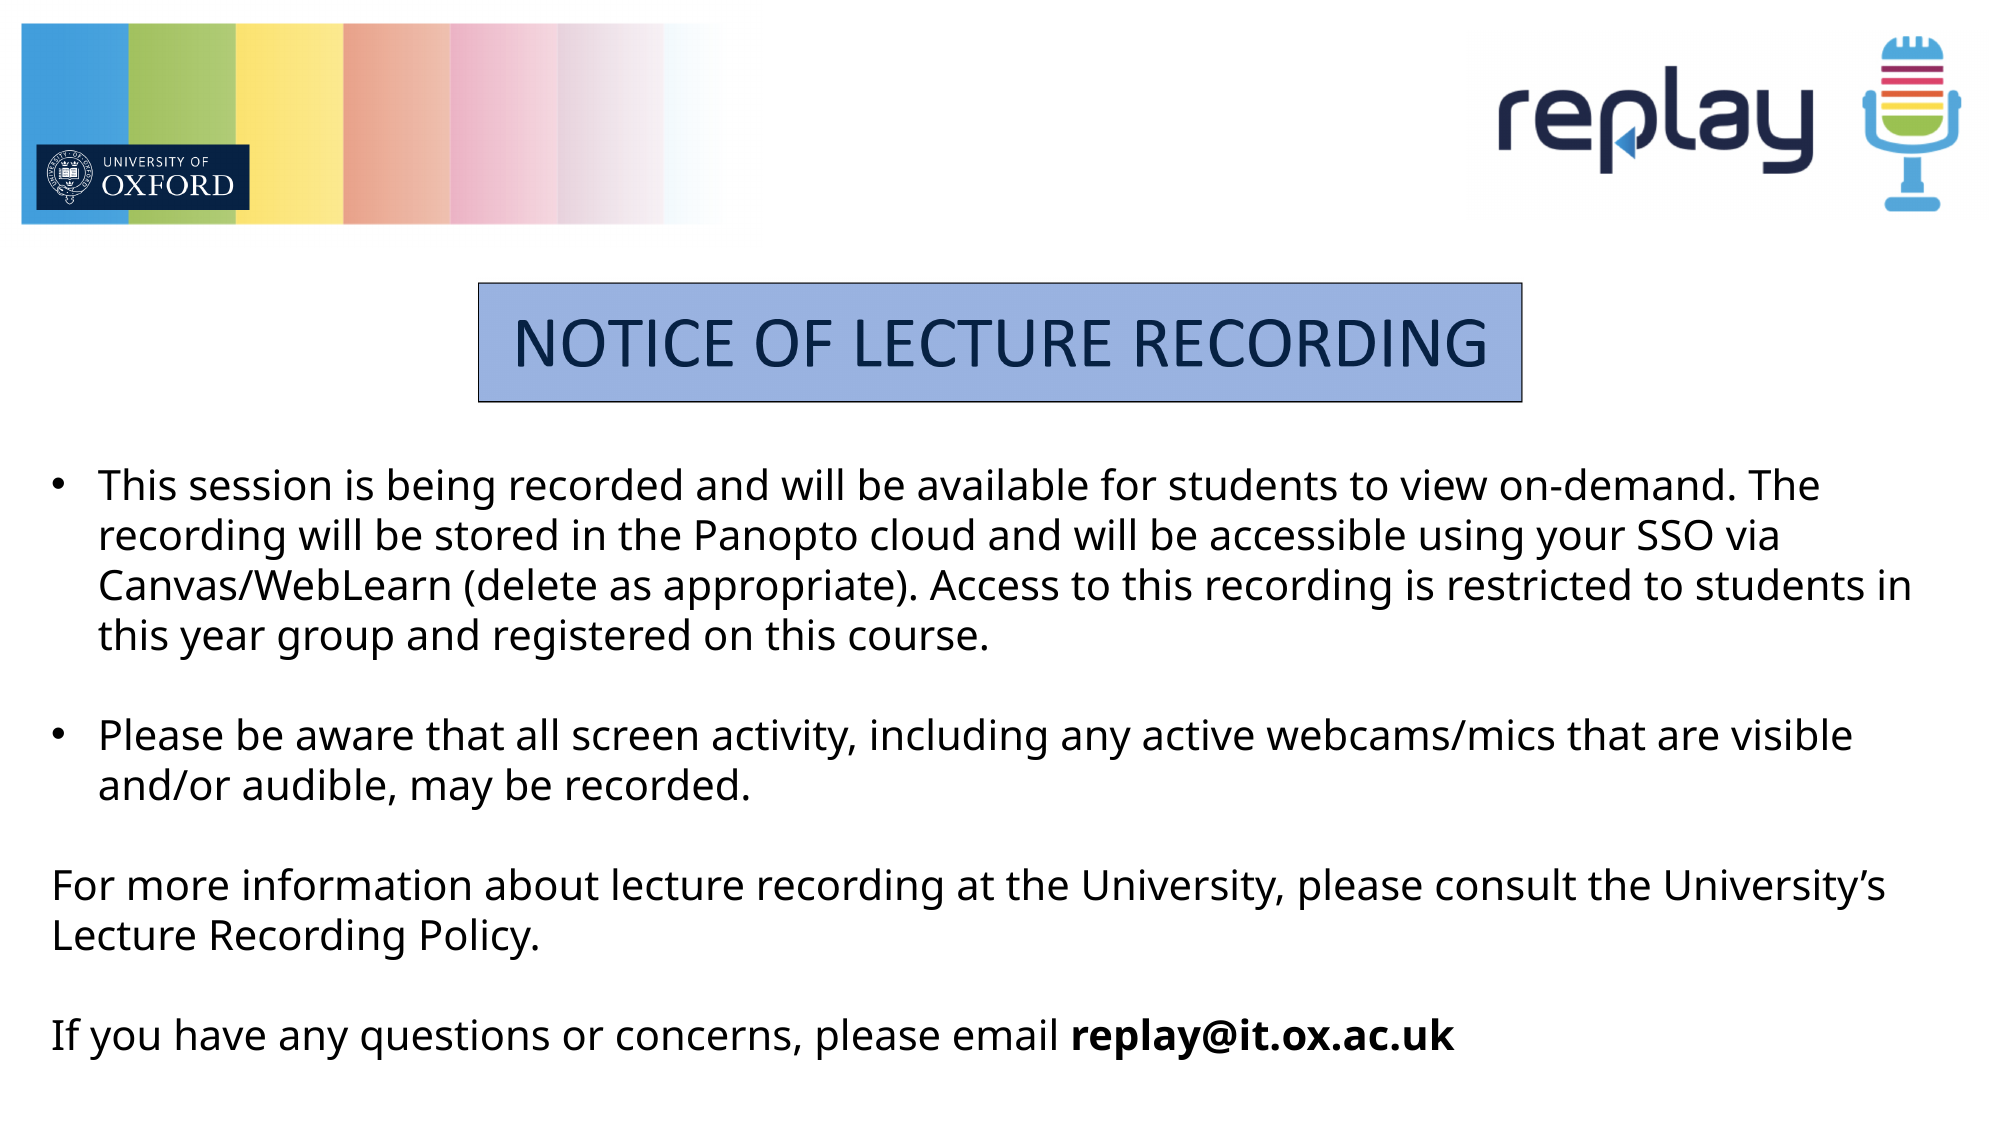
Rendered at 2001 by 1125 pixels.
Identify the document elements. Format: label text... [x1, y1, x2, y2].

picture [1466, 30, 1989, 220]
picture [476, 276, 1524, 405]
text_box This session is being recorded and will be available for students to view on-demand. The recording will be stored in the Panopto cloud and will be accessible using your SSO via Canvas/WebLearn (delete as appropriate). Access to this recording is restricted to students in this year group and registered on this course. Please be aware that all screen activity, including any active webcams/mics that are visible and/or audible, may be recorded. For more information about lecture recording at the University, please consult the University’s Lecture Recording Policy. If you have any questions or concerns, please email replay@it.ox.ac.uk [35, 400, 1964, 1125]
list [0, 0, 763, 248]
